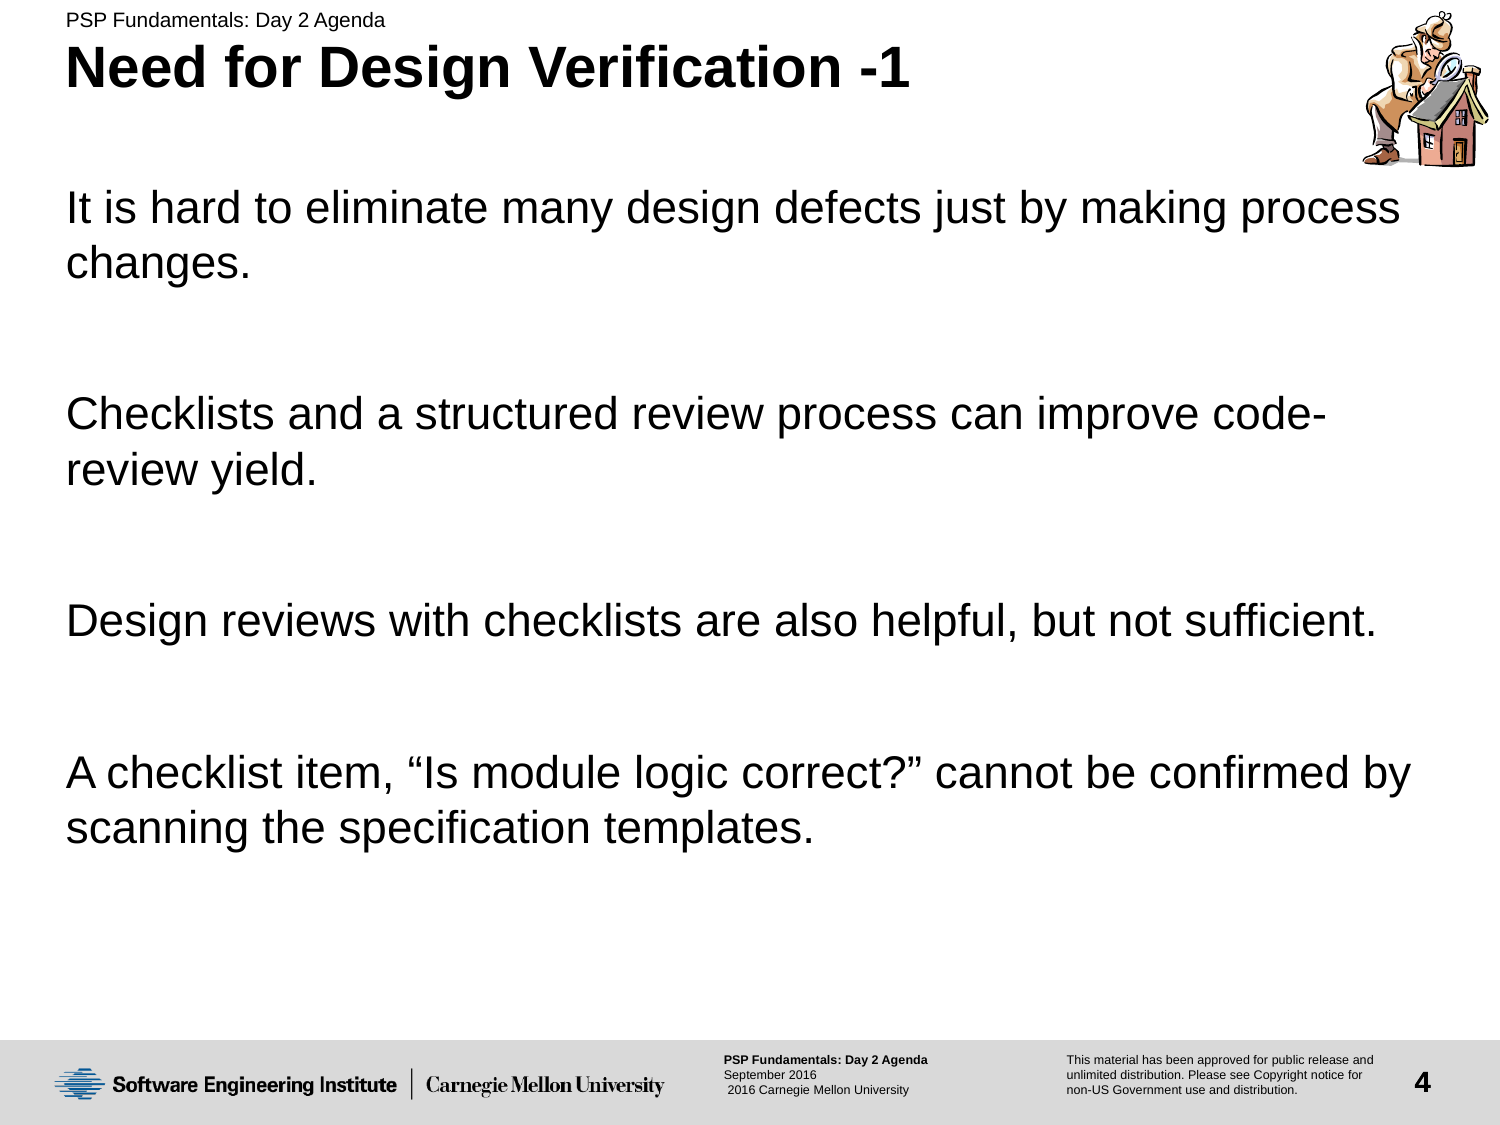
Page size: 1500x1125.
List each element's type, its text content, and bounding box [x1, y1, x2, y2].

picture [1362, 9, 1490, 169]
title Need for Design Verification -1 [65, 37, 1362, 148]
list It is hard to eliminate many design defects just by making process changes. Checklists and a structured review process can improve code-review yield. Design reviews with checklists are also helpful, but not sufficient. A checklist item, “Is module logic correct?” cannot be confirmed by scanning the specification templates. [65, 177, 1431, 1000]
picture [46, 1061, 673, 1104]
